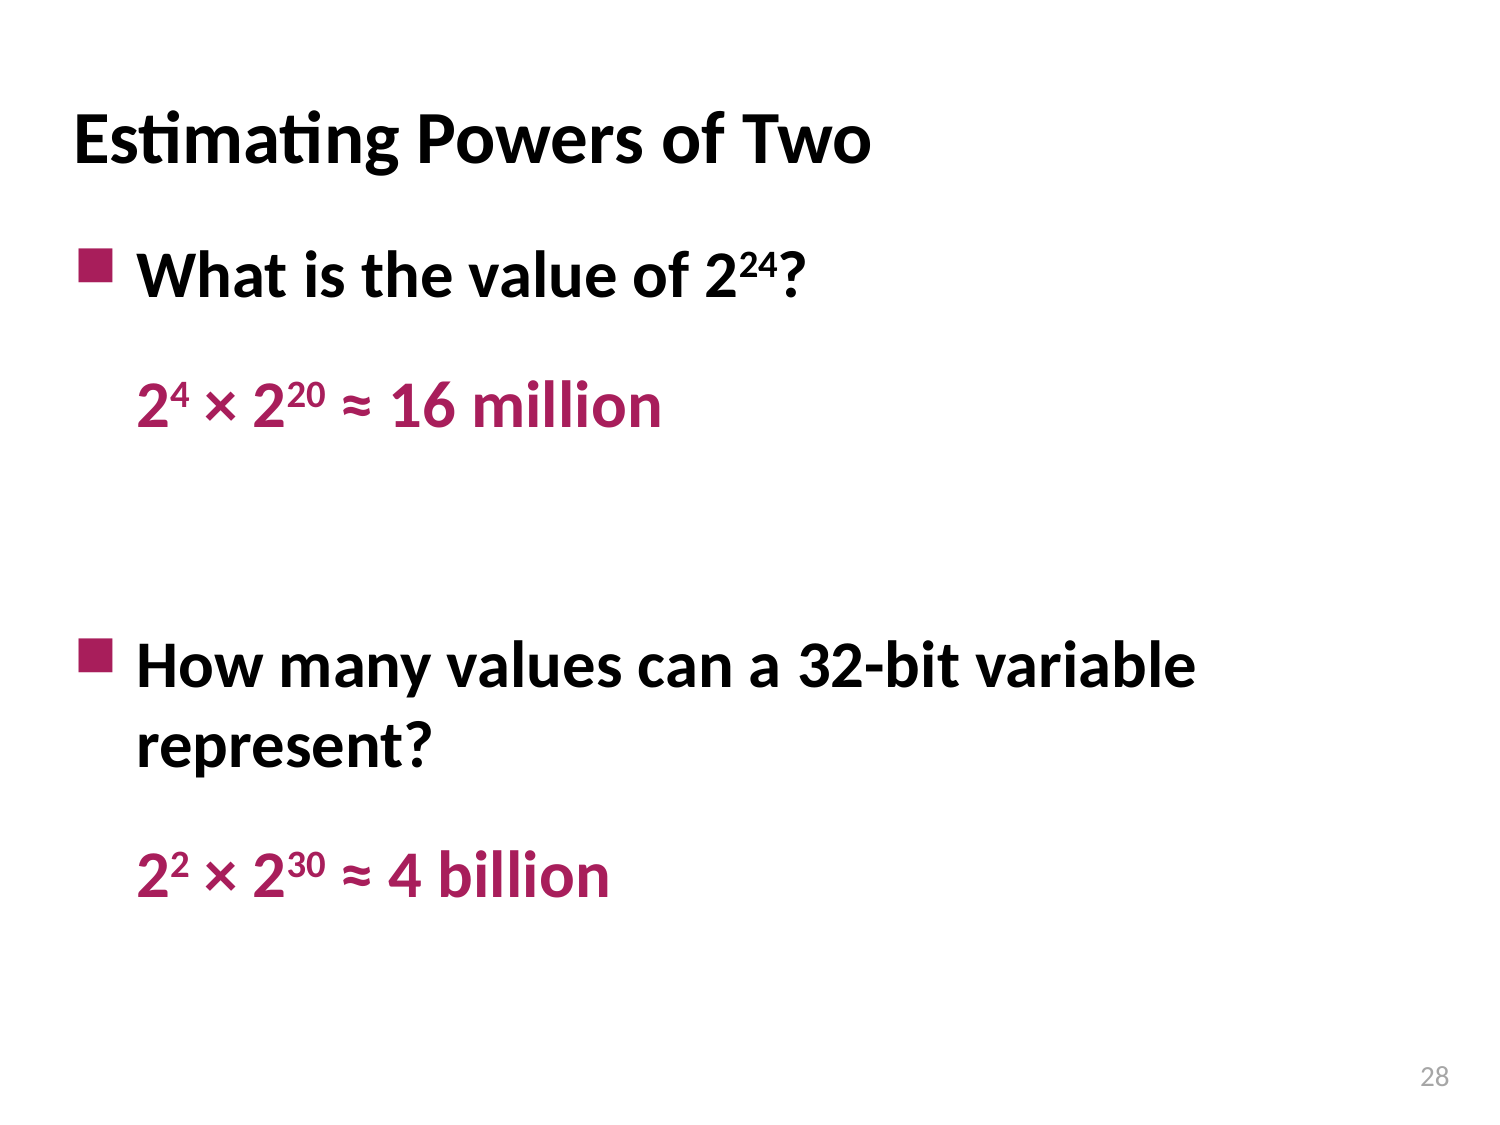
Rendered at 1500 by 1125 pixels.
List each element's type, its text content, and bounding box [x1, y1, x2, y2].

title Estimating Powers of Two [58, 71, 1305, 197]
list What is the value of 224? 24 × 220 ≈ 16 million How many values can a 32-bit variable represent? 22 × 230 ≈ 4 billion [64, 223, 1376, 1040]
text_box [87, 174, 1413, 1025]
